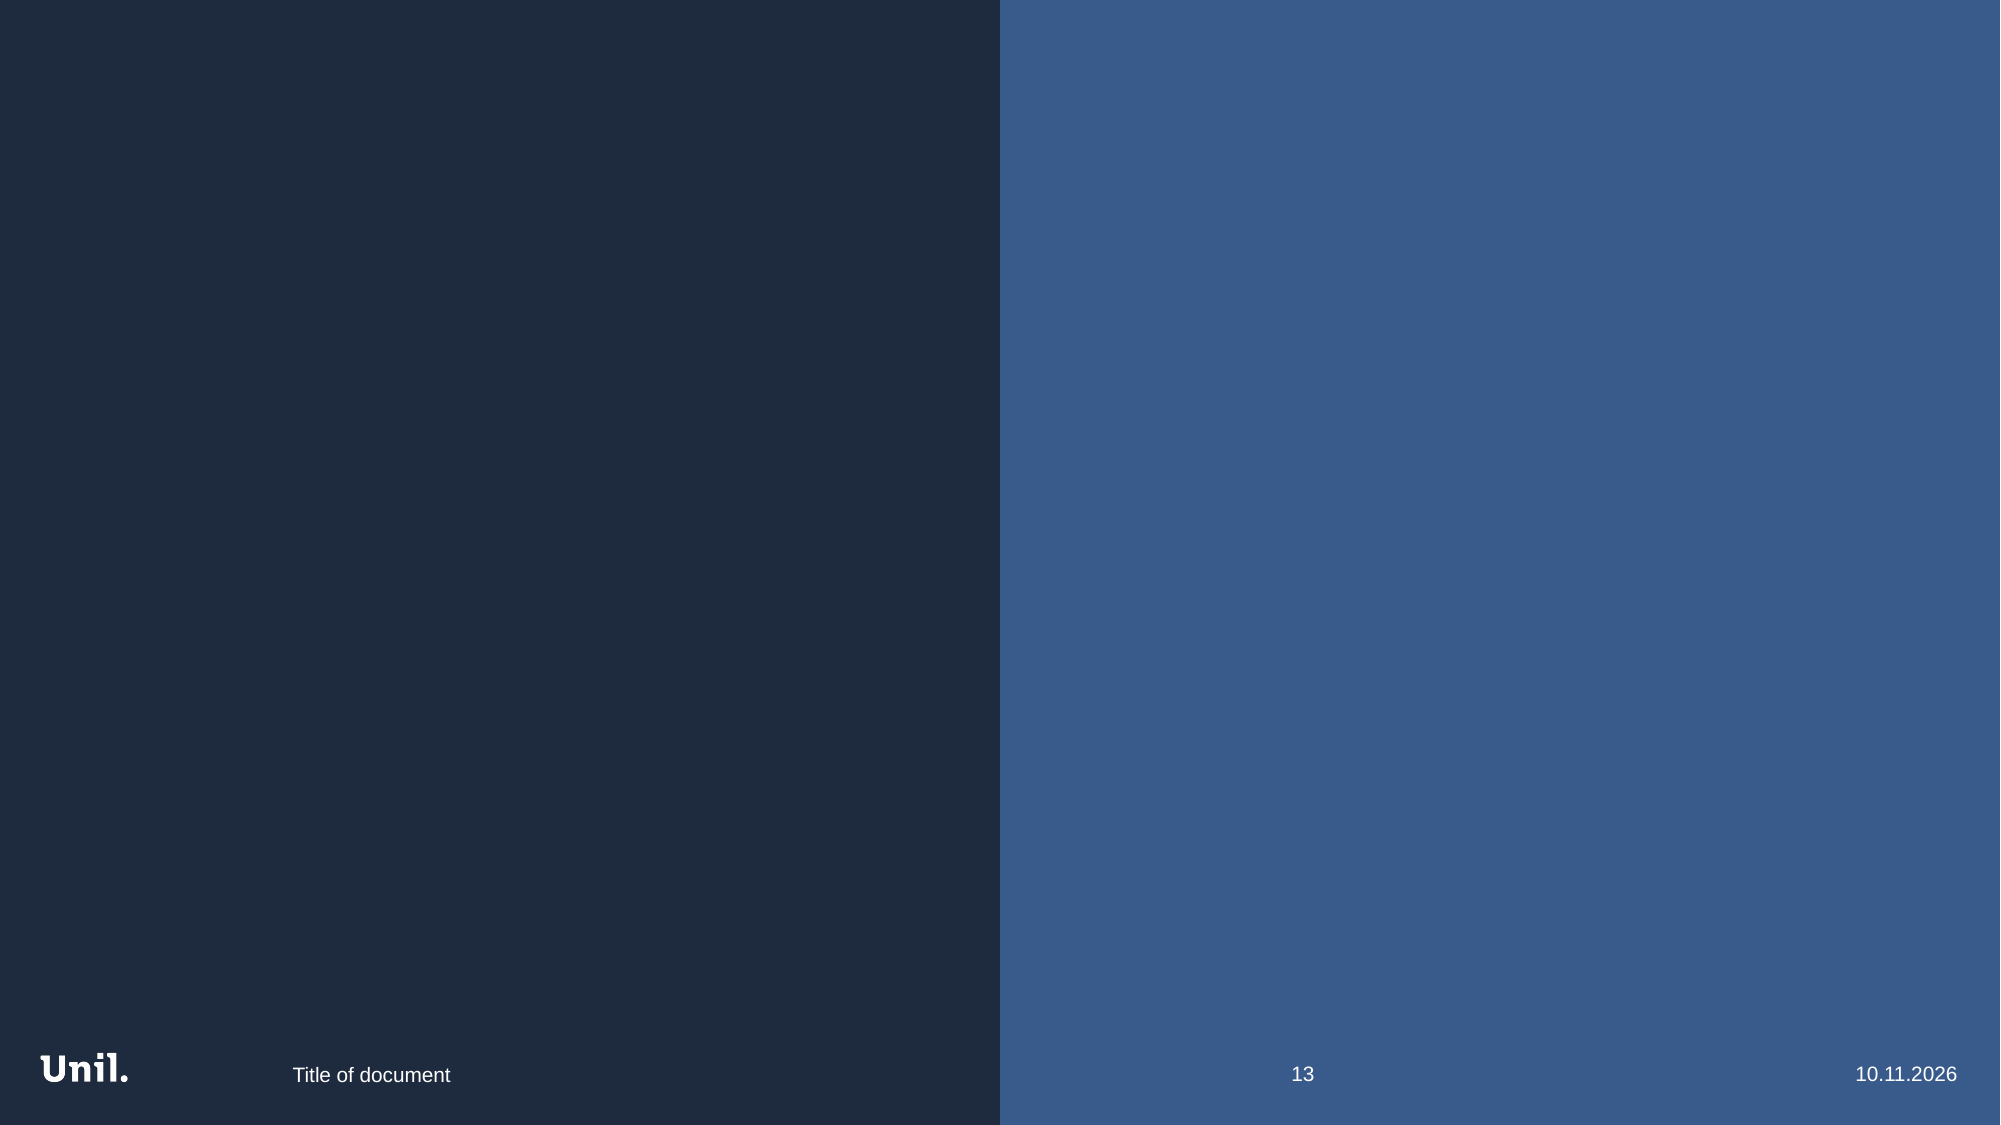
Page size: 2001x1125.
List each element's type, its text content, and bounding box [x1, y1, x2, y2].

picture [27, 1042, 141, 1095]
slide_number 13 [1250, 1037, 1355, 1086]
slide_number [1789, 1026, 1958, 1086]
footer Title of document [292, 1011, 1048, 1087]
